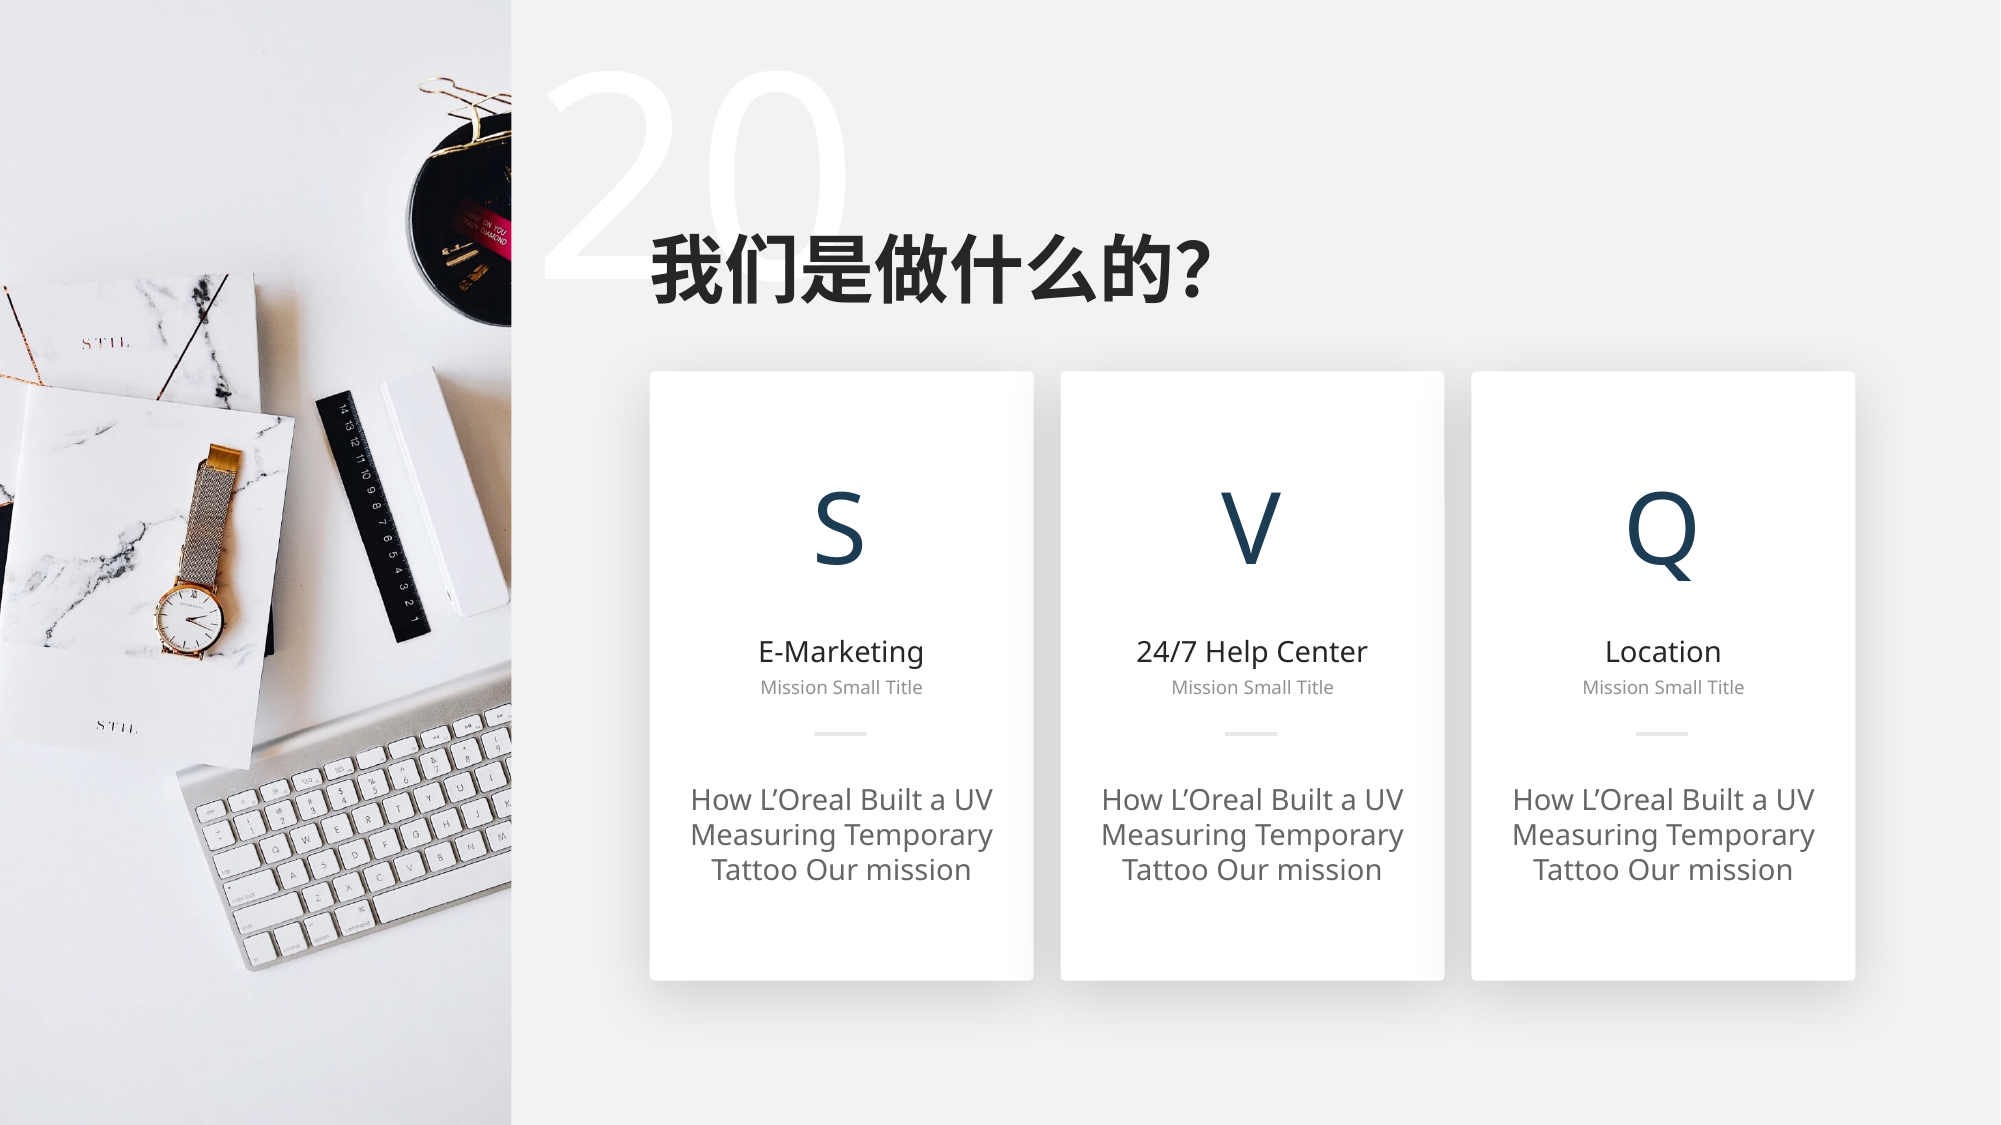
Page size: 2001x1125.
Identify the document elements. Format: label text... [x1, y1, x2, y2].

picture [0, 0, 512, 1125]
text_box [1471, 371, 1856, 981]
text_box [649, 371, 1034, 981]
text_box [1060, 371, 1445, 981]
title 我们是做什么的？ [634, 169, 1382, 387]
